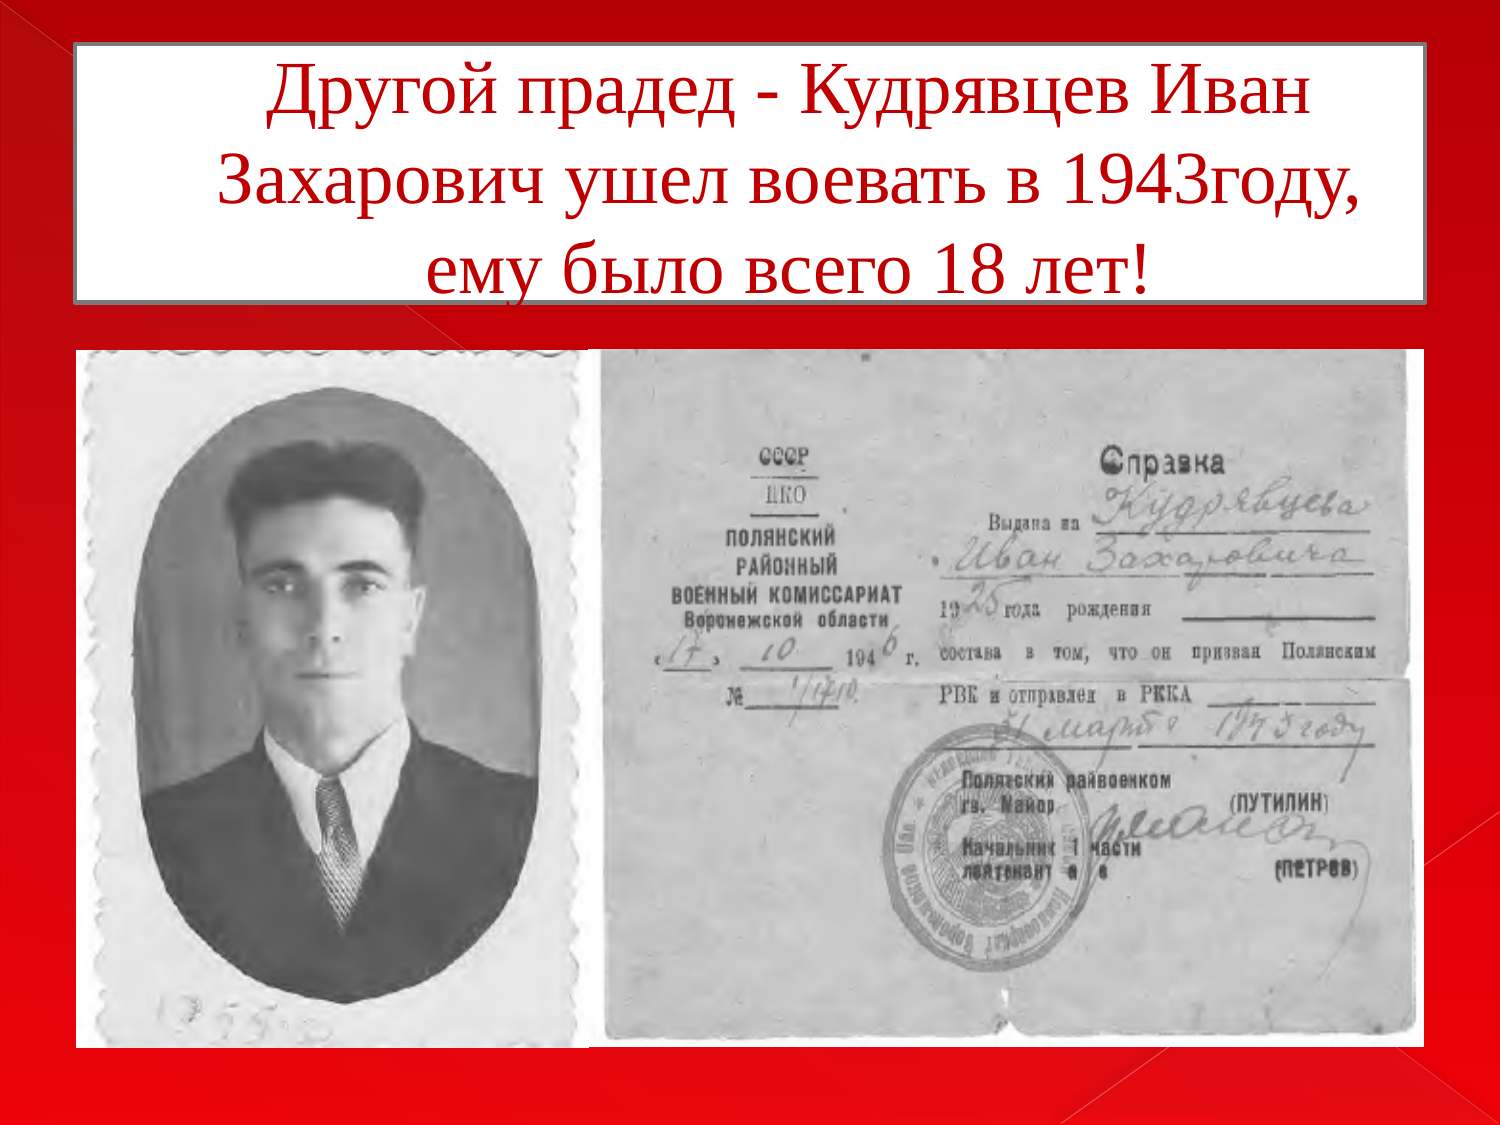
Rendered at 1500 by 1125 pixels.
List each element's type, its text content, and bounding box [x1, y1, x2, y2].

picture [76, 349, 1424, 1048]
title Другой прадед - Кудрявцев Иван Захарович ушел воевать в 1943году, ему было всего 18 лет! [73, 42, 1427, 305]
